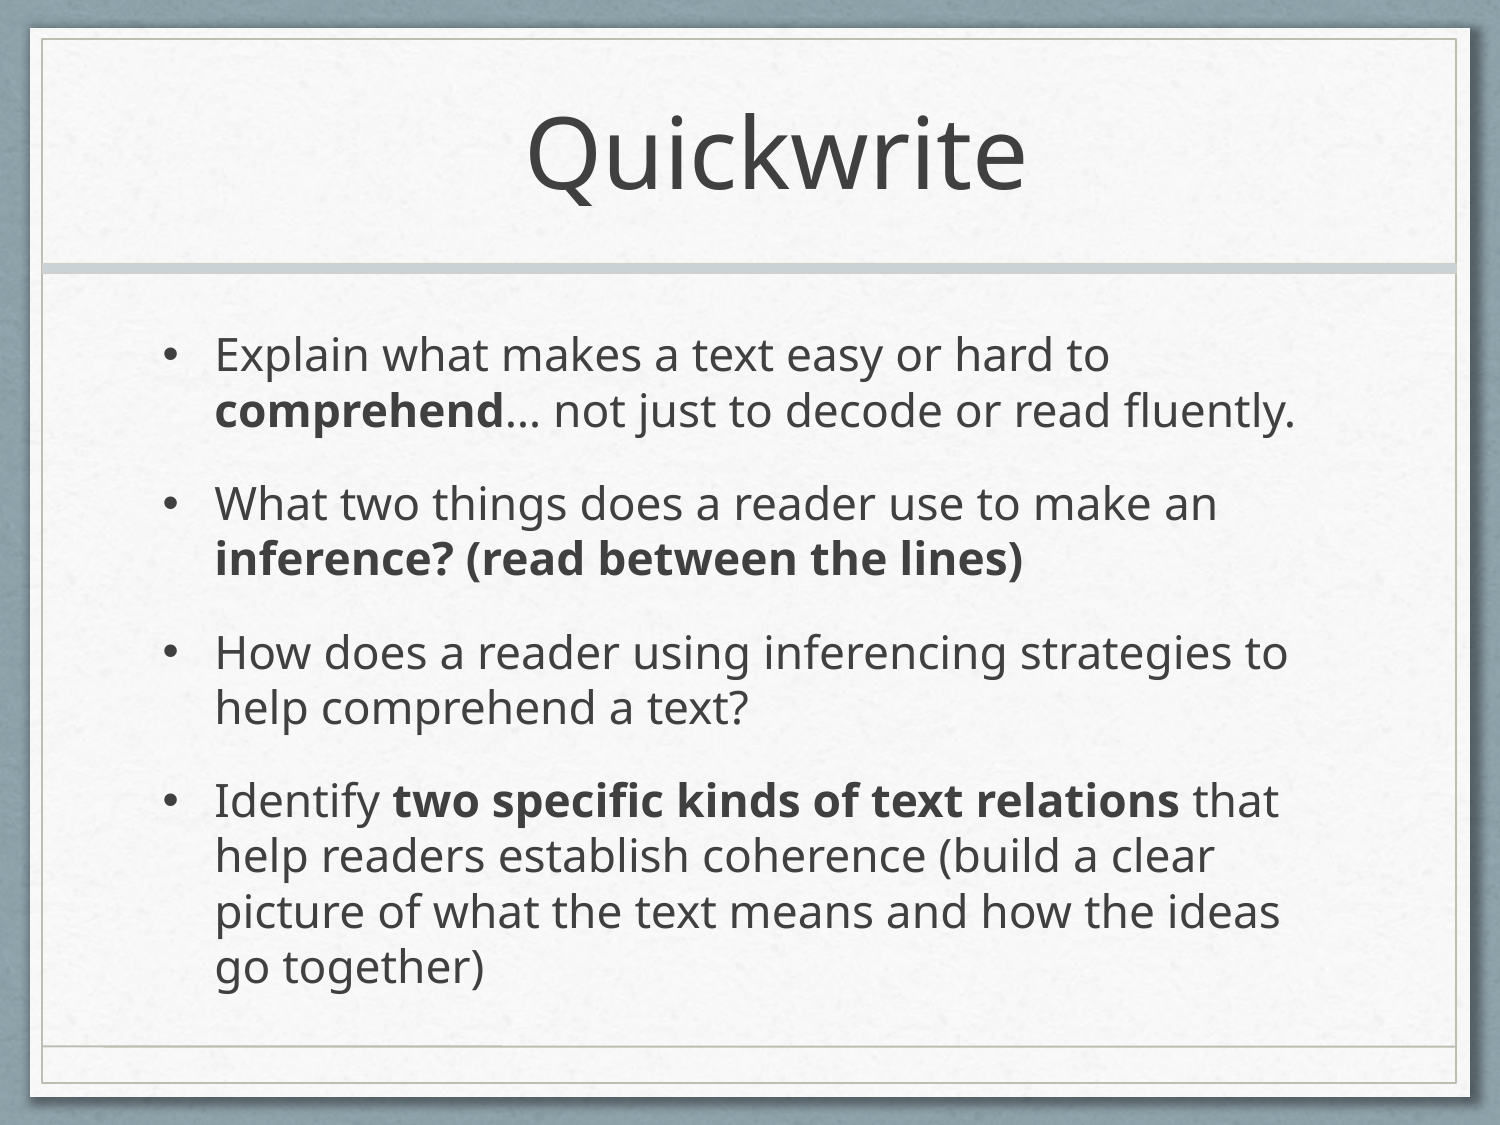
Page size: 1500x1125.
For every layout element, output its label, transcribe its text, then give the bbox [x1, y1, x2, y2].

list Explain what makes a text easy or hard to comprehend… not just to decode or read fluently. What two things does a reader use to make an inference? (read between the lines) How does a reader using inferencing strategies to help comprehend a text? Identify two specific kinds of text relations that help readers establish coherence (build a clear picture of what the text means and how the ideas go together) [147, 318, 1353, 1002]
picture [30, 28, 1470, 1097]
title Quickwrite [144, 40, 1435, 260]
